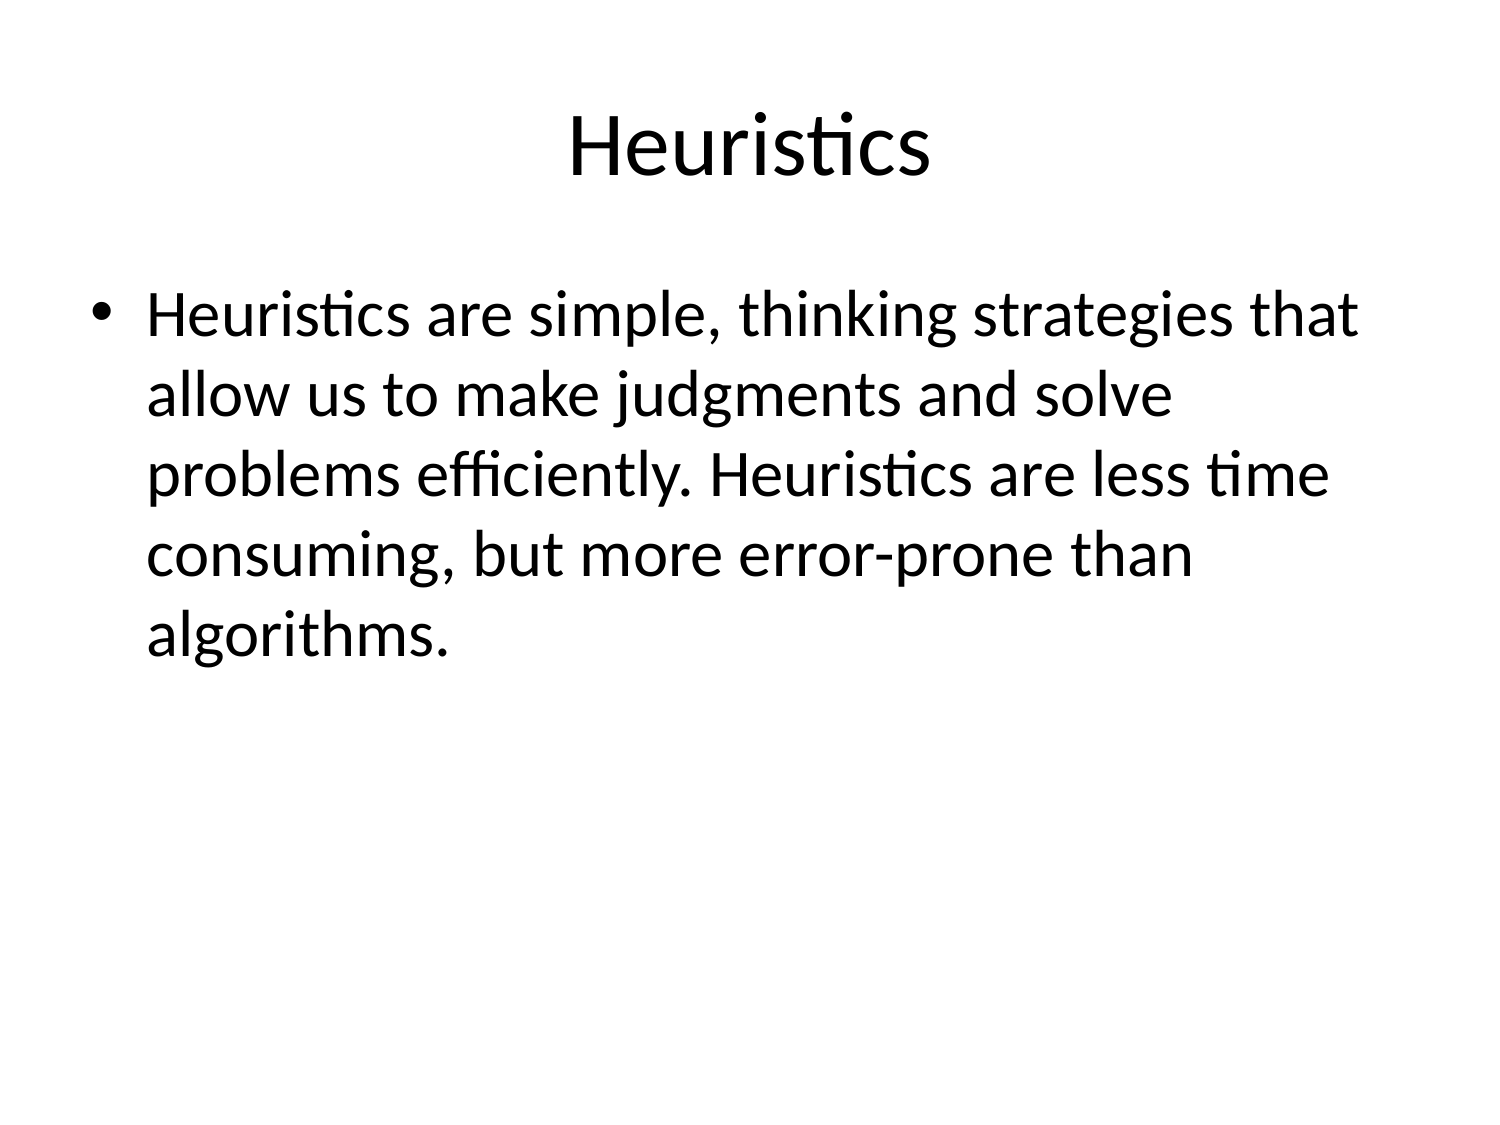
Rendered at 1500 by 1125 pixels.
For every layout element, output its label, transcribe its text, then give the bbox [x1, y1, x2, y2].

title Heuristics [75, 45, 1425, 233]
list Heuristics are simple, thinking strategies that allow us to make judgments and solve problems efficiently. Heuristics are less time consuming, but more error-prone than algorithms. [75, 262, 1425, 1005]
